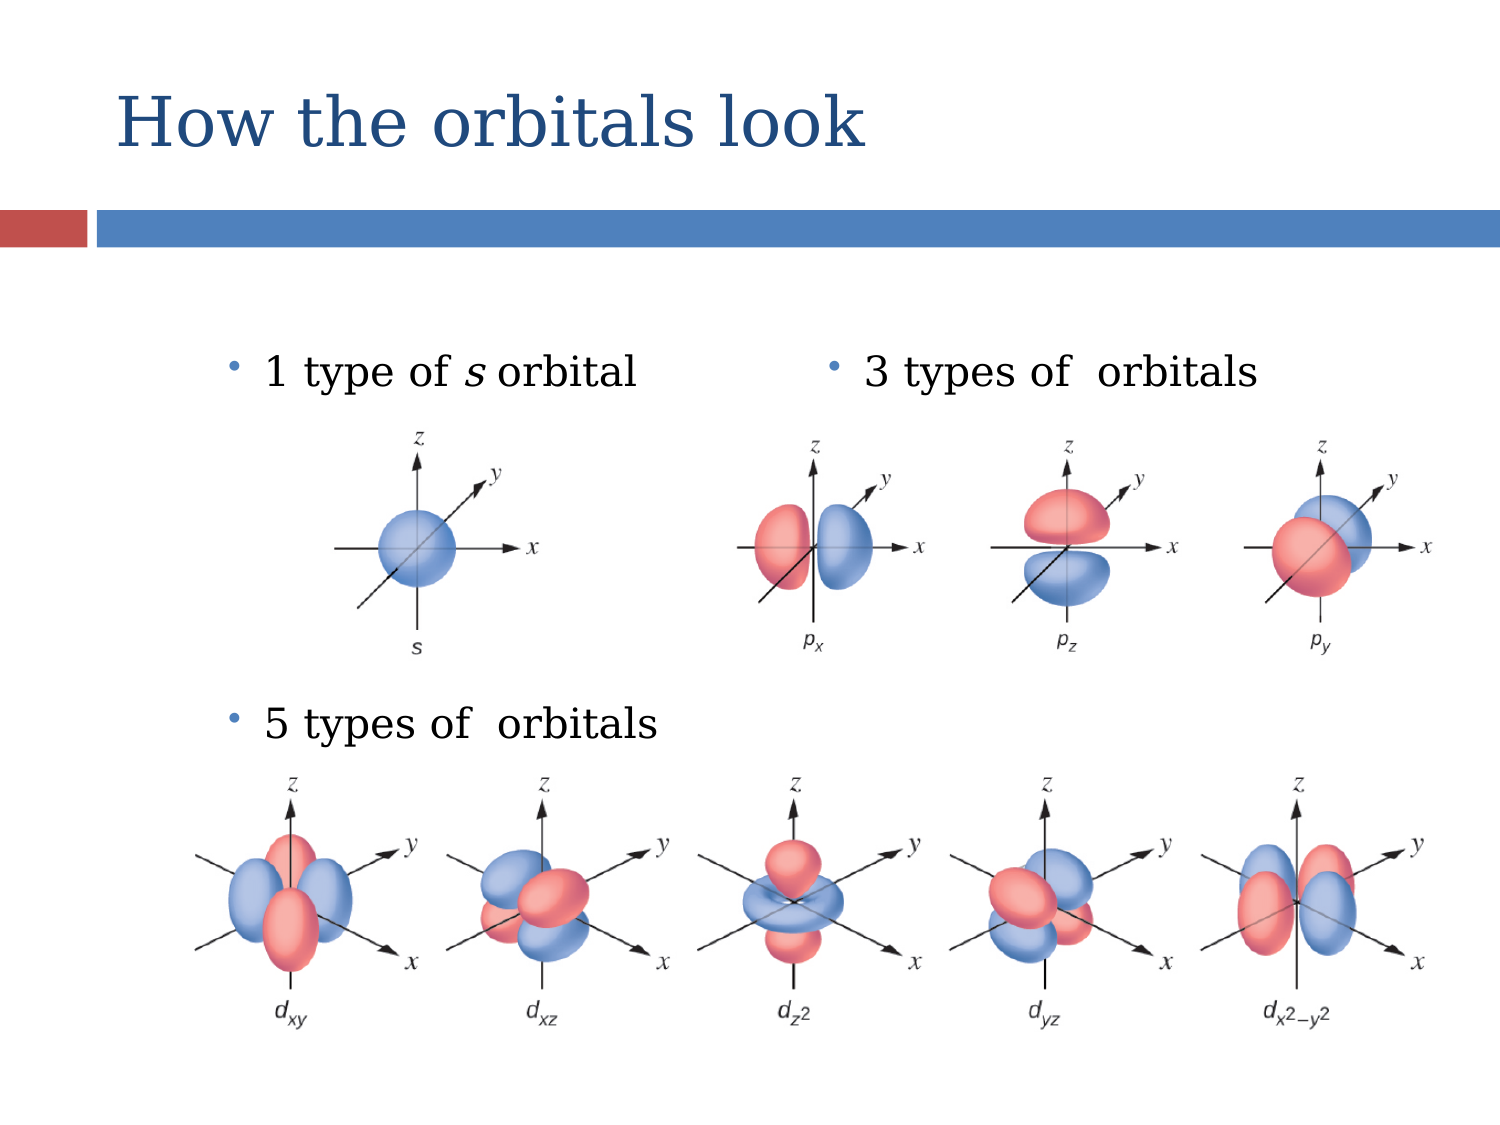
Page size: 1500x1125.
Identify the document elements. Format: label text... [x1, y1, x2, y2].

picture [715, 419, 1447, 668]
picture [302, 423, 560, 671]
list [100, 262, 1438, 1000]
picture [169, 757, 1447, 1032]
title How the orbitals look [100, 37, 1438, 200]
